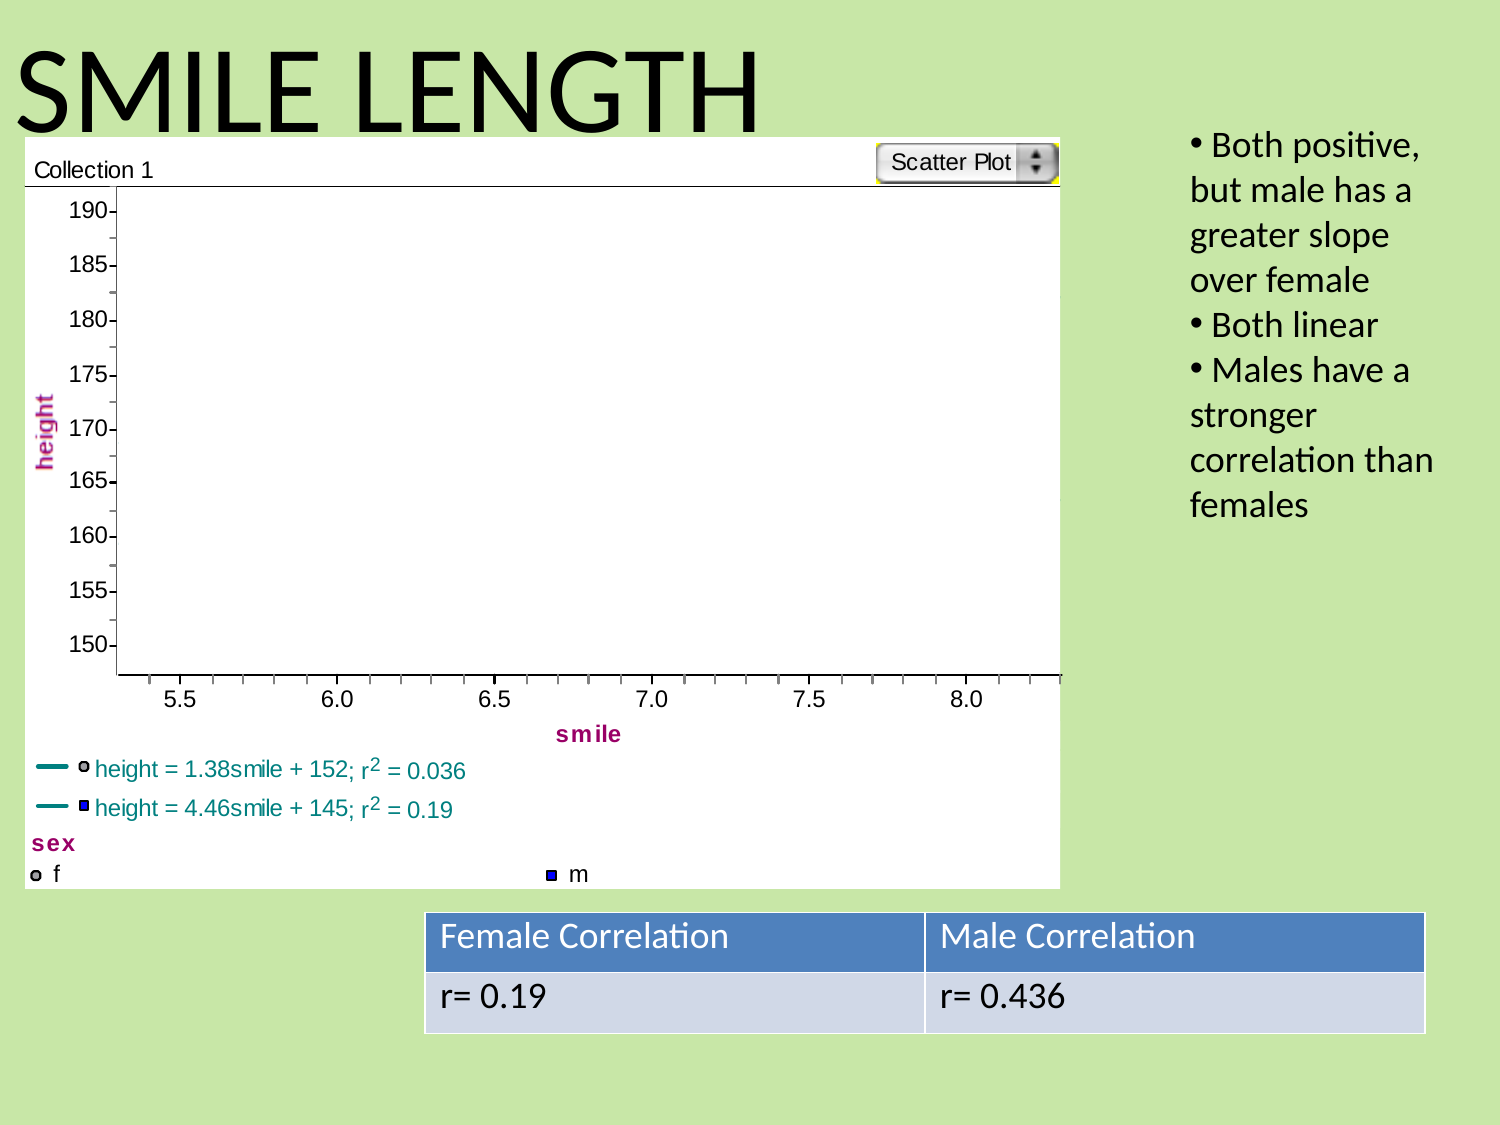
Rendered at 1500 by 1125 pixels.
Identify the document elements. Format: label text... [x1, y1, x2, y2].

picture [24, 137, 1063, 892]
table_cell r= 0.436 [926, 973, 1424, 1033]
table_header Female Correlation [426, 913, 924, 972]
table_cell r= 0.19 [426, 973, 924, 1033]
text_box SMILE LENGTH [0, 0, 988, 165]
text_box Both positive, but male has a greater slope over female Both linear Males have a stronger correlation than females [1174, 112, 1463, 578]
table_header Male Correlation [926, 913, 1424, 972]
